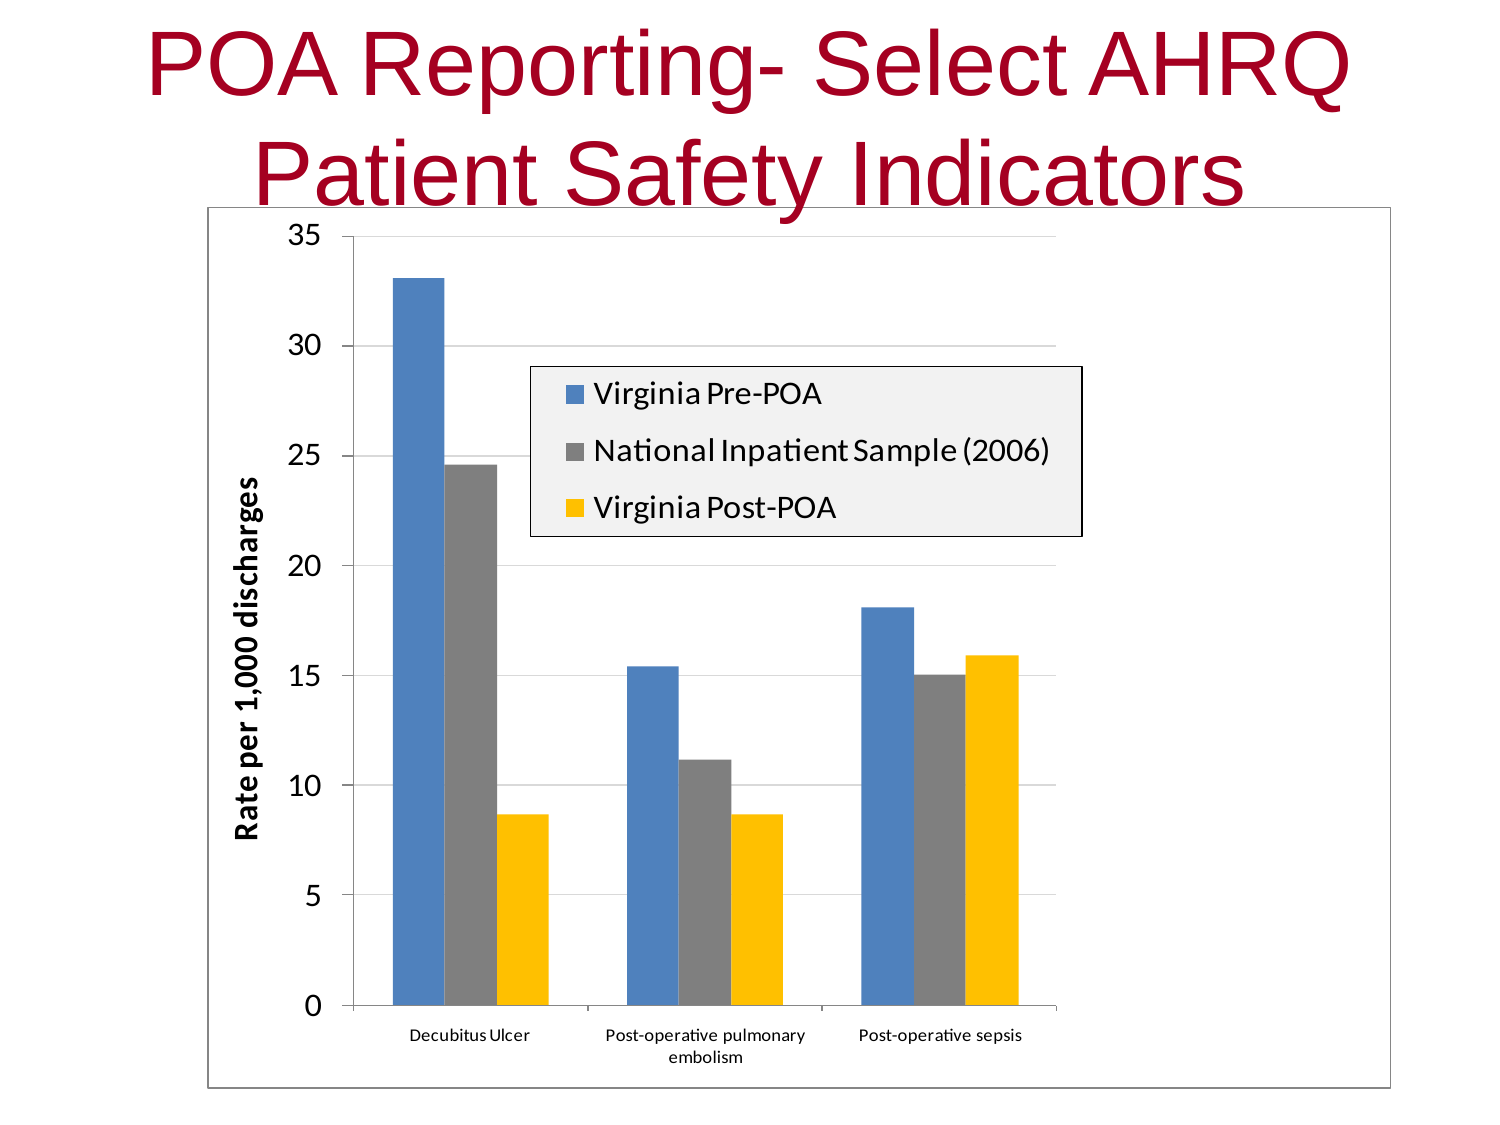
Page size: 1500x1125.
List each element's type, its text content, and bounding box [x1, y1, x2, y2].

title POA Reporting- Select AHRQ Patient Safety Indicators [74, 74, 1426, 263]
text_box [199, 199, 1398, 1095]
